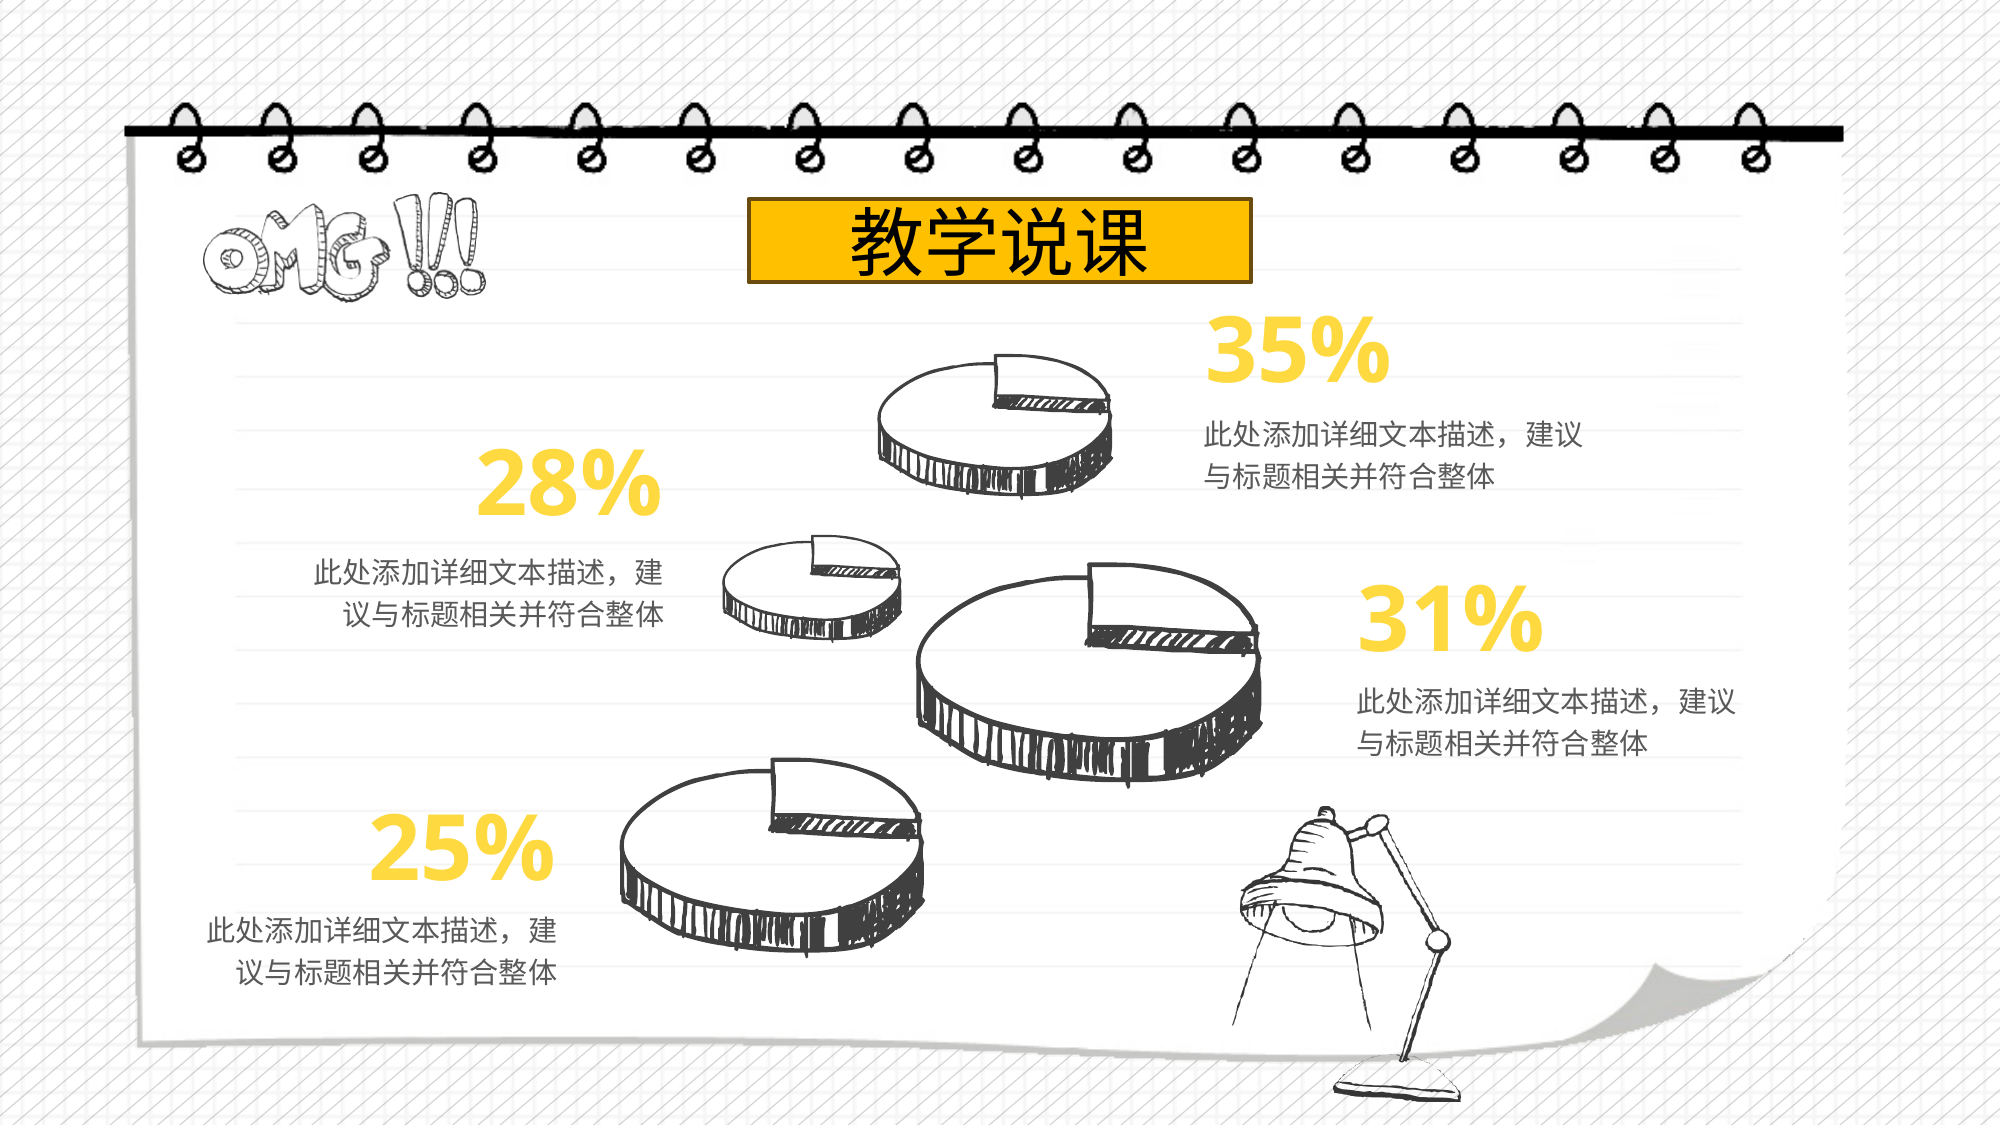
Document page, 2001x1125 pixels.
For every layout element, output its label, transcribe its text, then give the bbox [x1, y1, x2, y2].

text_box [722, 534, 903, 644]
text_box 教学说课 [748, 199, 1252, 283]
text_box 此处添加详细文本描述，建议与标题相关并符合整体 [178, 895, 578, 1000]
text_box [877, 353, 1114, 501]
picture [0, 0, 2000, 1125]
text_box 28% [460, 416, 678, 541]
text_box 31% [1343, 552, 1561, 677]
text_box [915, 562, 1263, 789]
text_box [619, 757, 926, 959]
text_box 此处添加详细文本描述，建议与标题相关并符合整体 [1183, 399, 1630, 504]
text_box 此处添加详细文本描述，建议与标题相关并符合整体 [1336, 666, 1773, 770]
text_box 25% [353, 781, 571, 906]
text_box 此处添加详细文本描述，建议与标题相关并符合整体 [280, 537, 685, 642]
text_box 35% [1190, 283, 1408, 409]
